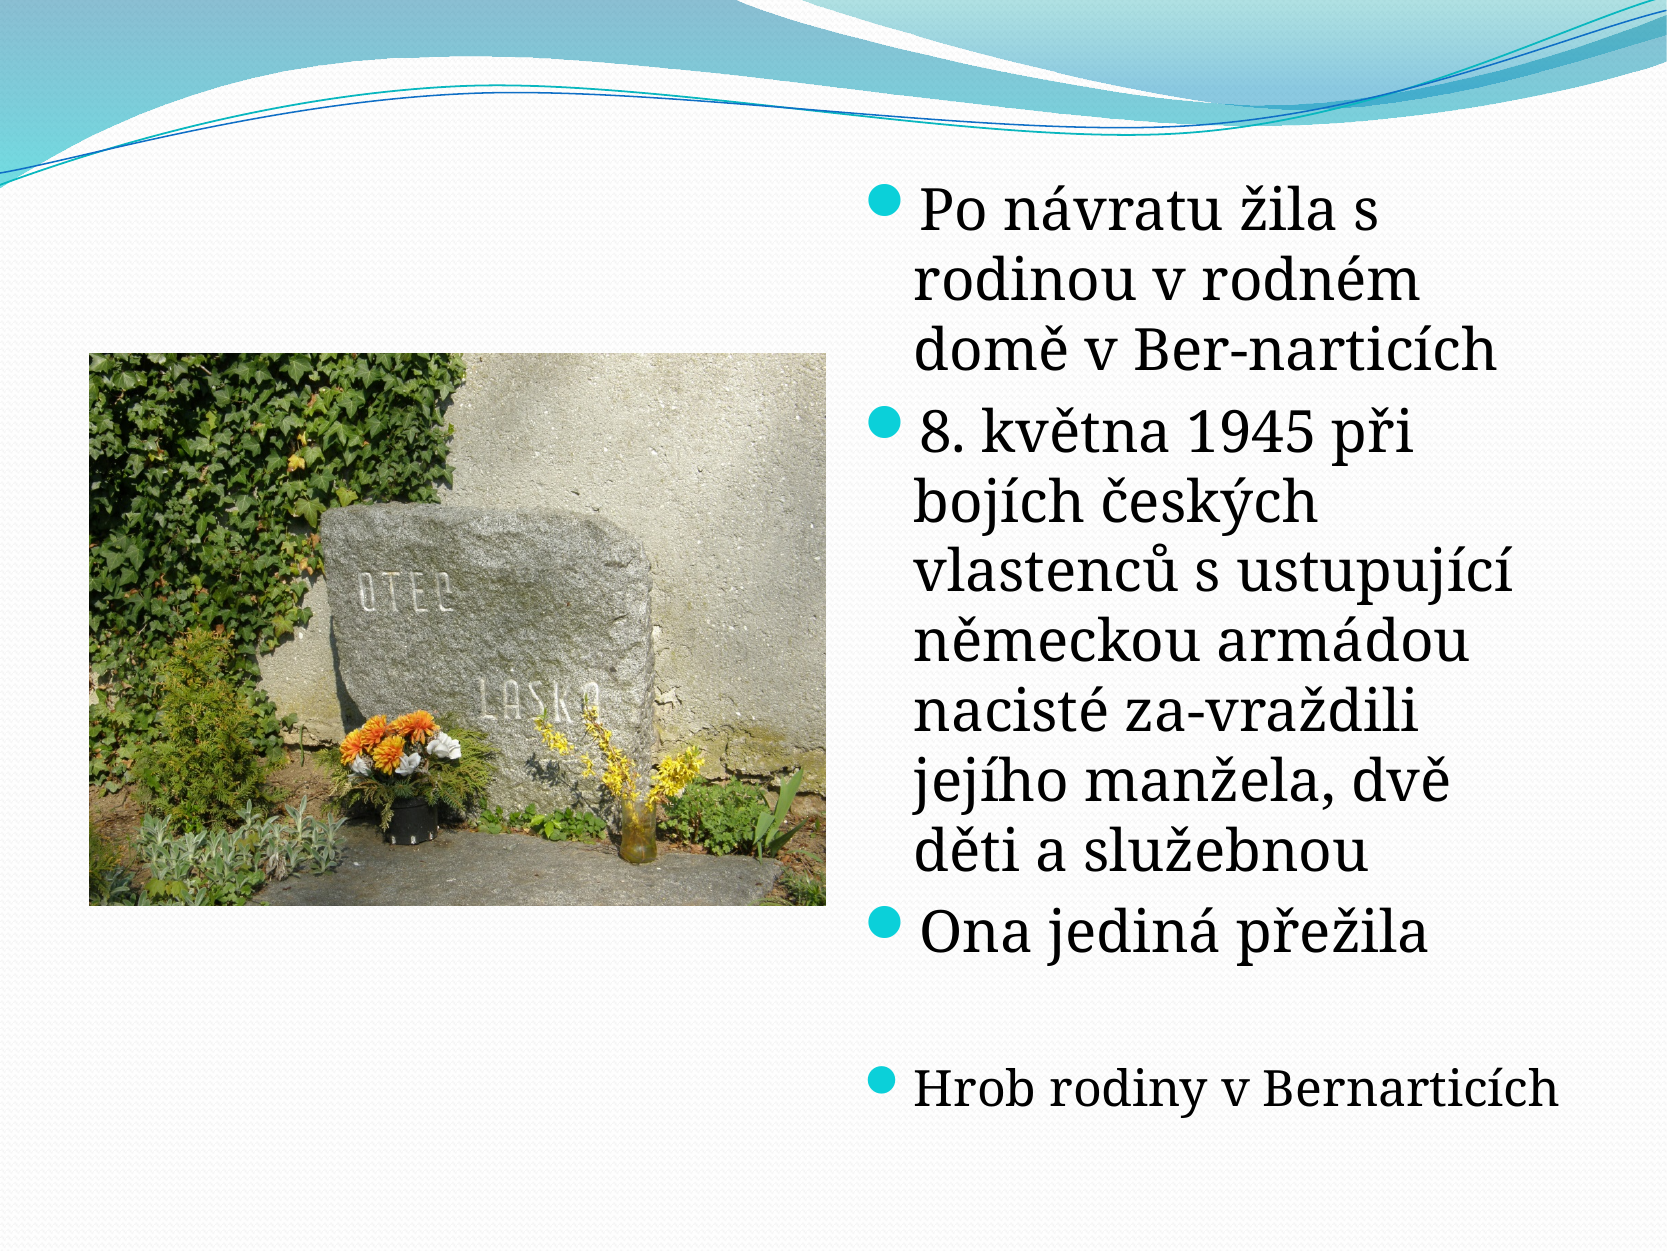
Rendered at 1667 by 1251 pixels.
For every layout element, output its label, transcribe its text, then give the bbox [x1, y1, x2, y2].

list Po návratu žila s rodinou v rodném domě v Ber-narticích 8. května 1945 při bojích českých vlastenců s ustupující německou armádou nacisté za-vraždili jejího manžela, dvě děti a služebnou Ona jediná přežila Hrob rodiny v Bernarticích [847, 164, 1584, 1159]
title [83, 128, 1584, 337]
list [88, 353, 826, 906]
